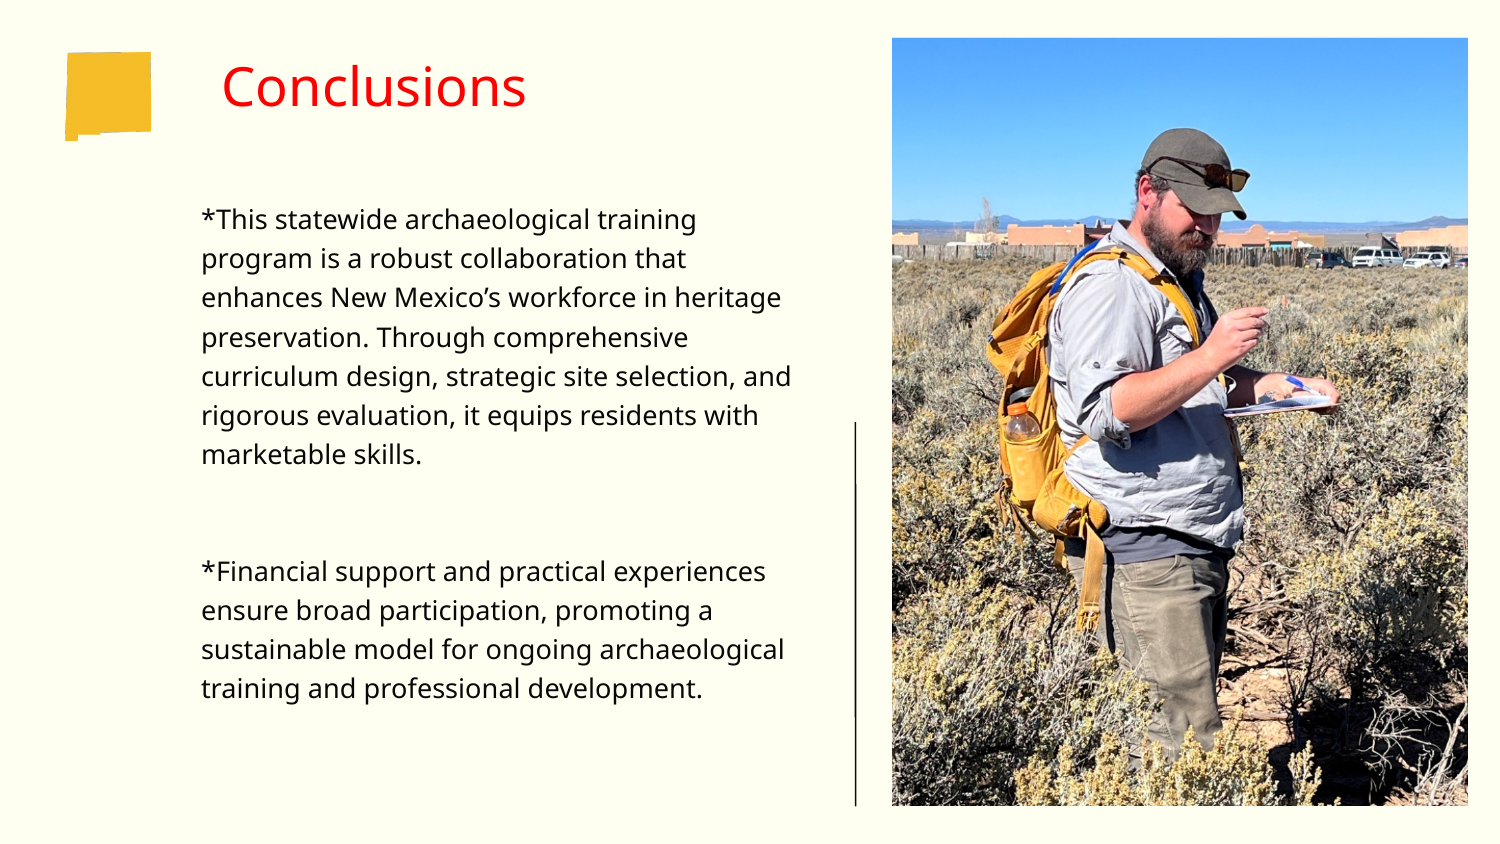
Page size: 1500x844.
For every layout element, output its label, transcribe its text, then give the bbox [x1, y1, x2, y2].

picture [795, 38, 1500, 805]
title Conclusions [206, 37, 712, 154]
picture [64, 52, 152, 141]
list *This statewide archaeological training program is a robust collaboration that enhances New Mexico’s workforce in heritage preservation. Through comprehensive curriculum design, strategic site selection, and rigorous evaluation, it equips residents with marketable skills. *Financial support and practical experiences ensure broad participation, promoting a sustainable model for ongoing archaeological training and professional development. [151, 181, 808, 752]
